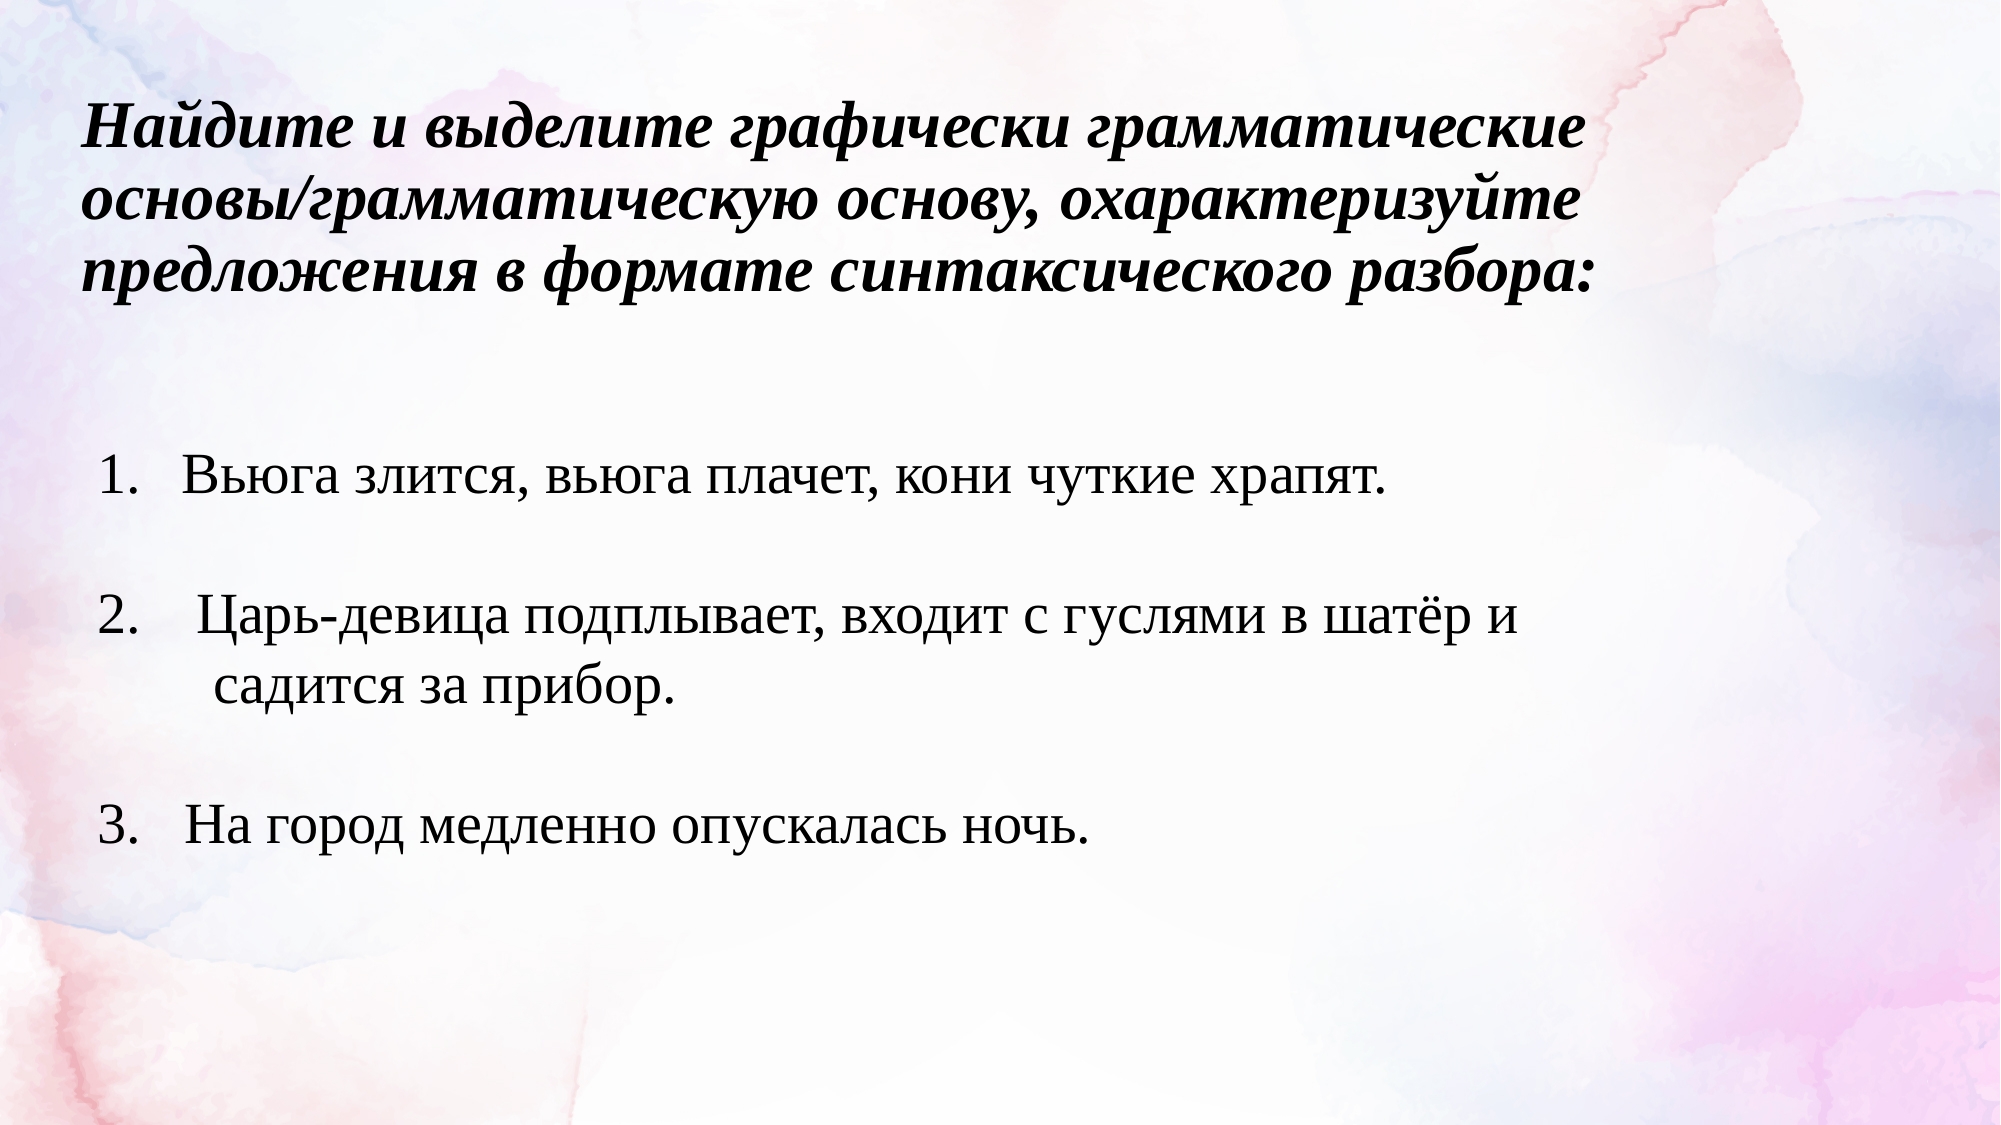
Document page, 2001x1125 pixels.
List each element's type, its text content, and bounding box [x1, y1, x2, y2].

text_box Вьюга злится, вьюга плачет, кони чуткие храпят. Царь-девица подплывает, входит с гуслями в шатёр и садится за прибор. 3. На город медленно опускалась ночь. [82, 428, 1922, 923]
picture [0, 0, 2000, 1125]
title Найдите и выделите графически грамматические основы/грамматическую основу, охарактеризуйте предложения в формате синтаксического разбора: [66, 59, 1886, 336]
